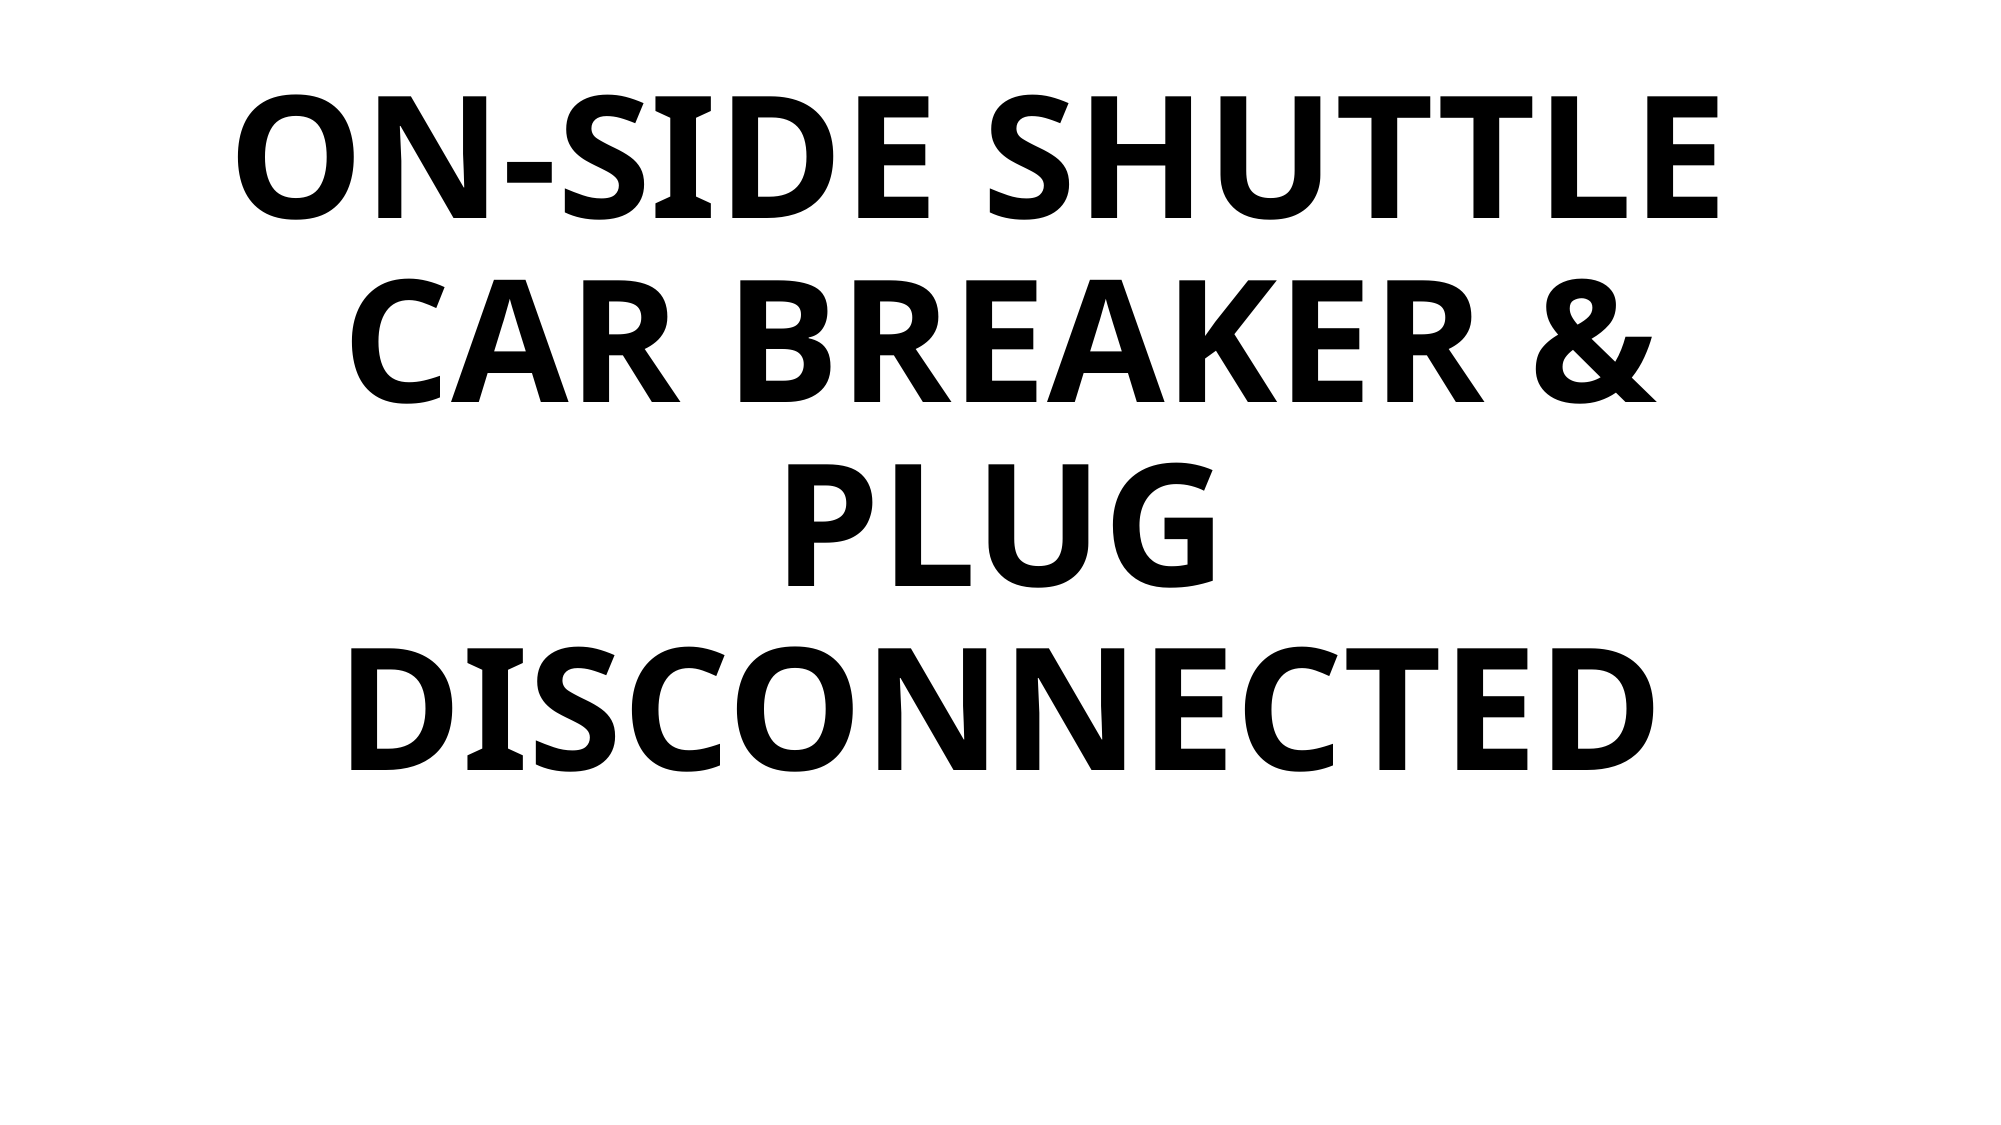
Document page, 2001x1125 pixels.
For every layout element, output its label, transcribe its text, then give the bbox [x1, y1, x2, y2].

title ON-SIDE SHUTTLE CAR BREAKER & PLUG DISCONNECTED [137, 59, 1863, 1023]
